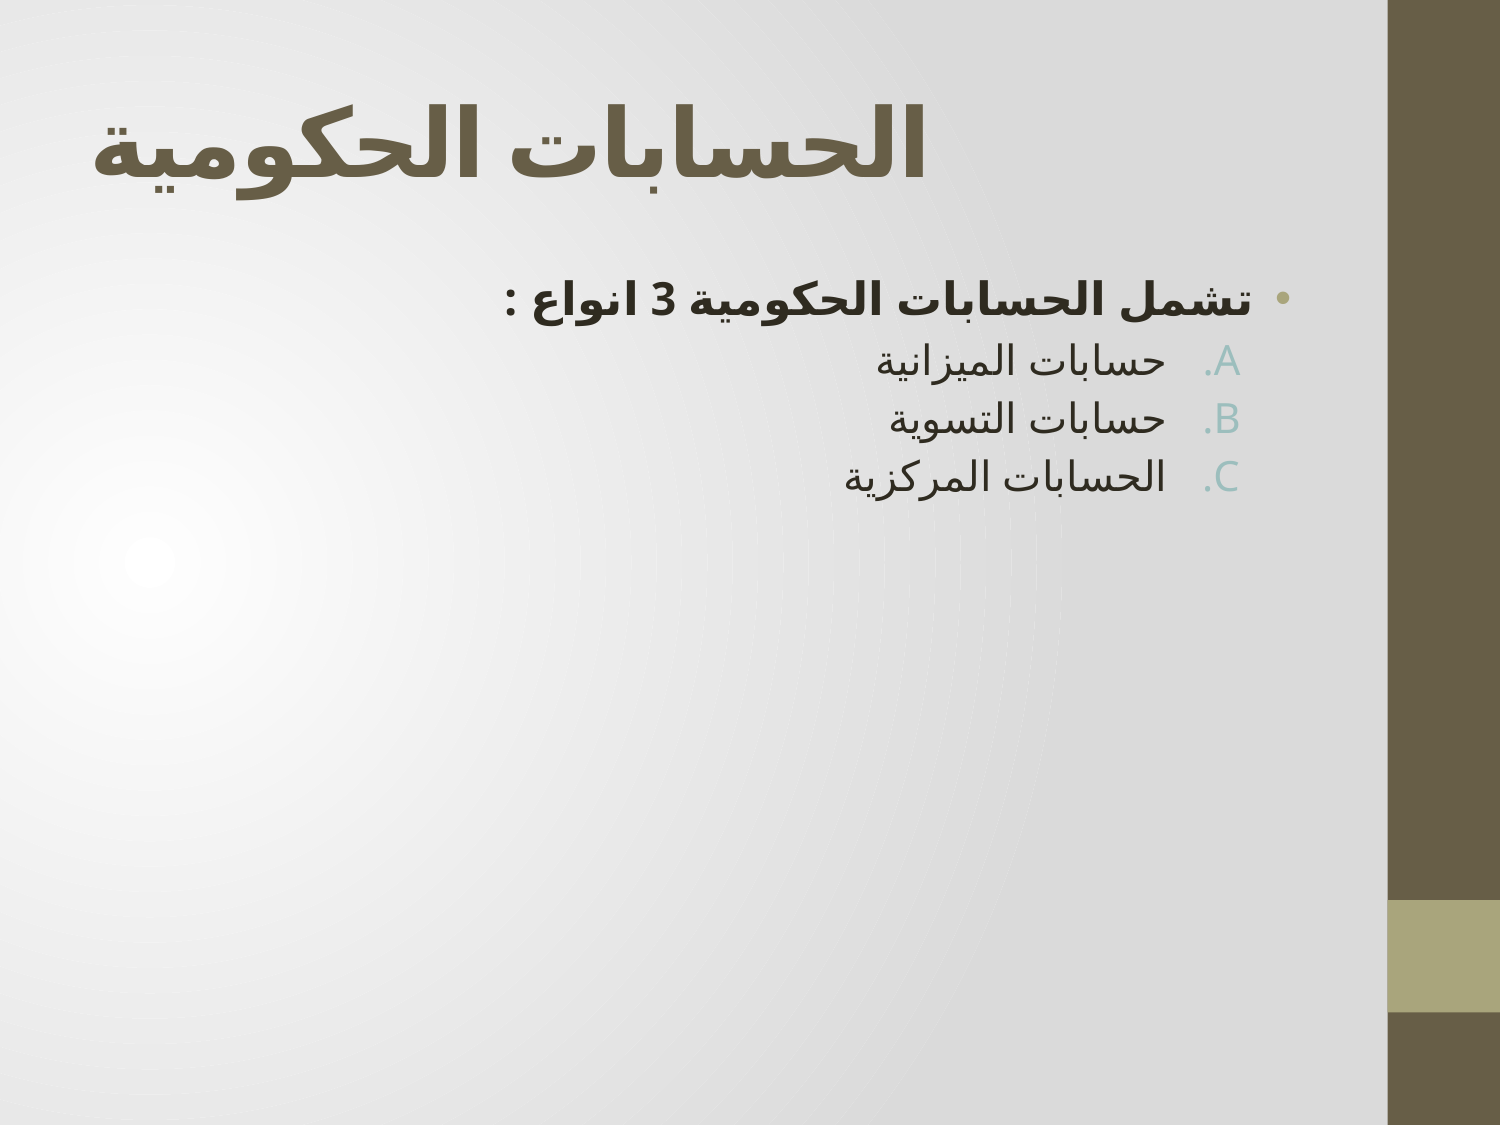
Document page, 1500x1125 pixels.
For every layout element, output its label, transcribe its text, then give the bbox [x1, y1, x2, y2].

list تشمل الحسابات الحكومية 3 انواع : حسابات الميزانية حسابات التسوية الحسابات المركزية [75, 262, 1325, 1050]
title الحسابات الحكومية [75, 45, 1325, 233]
